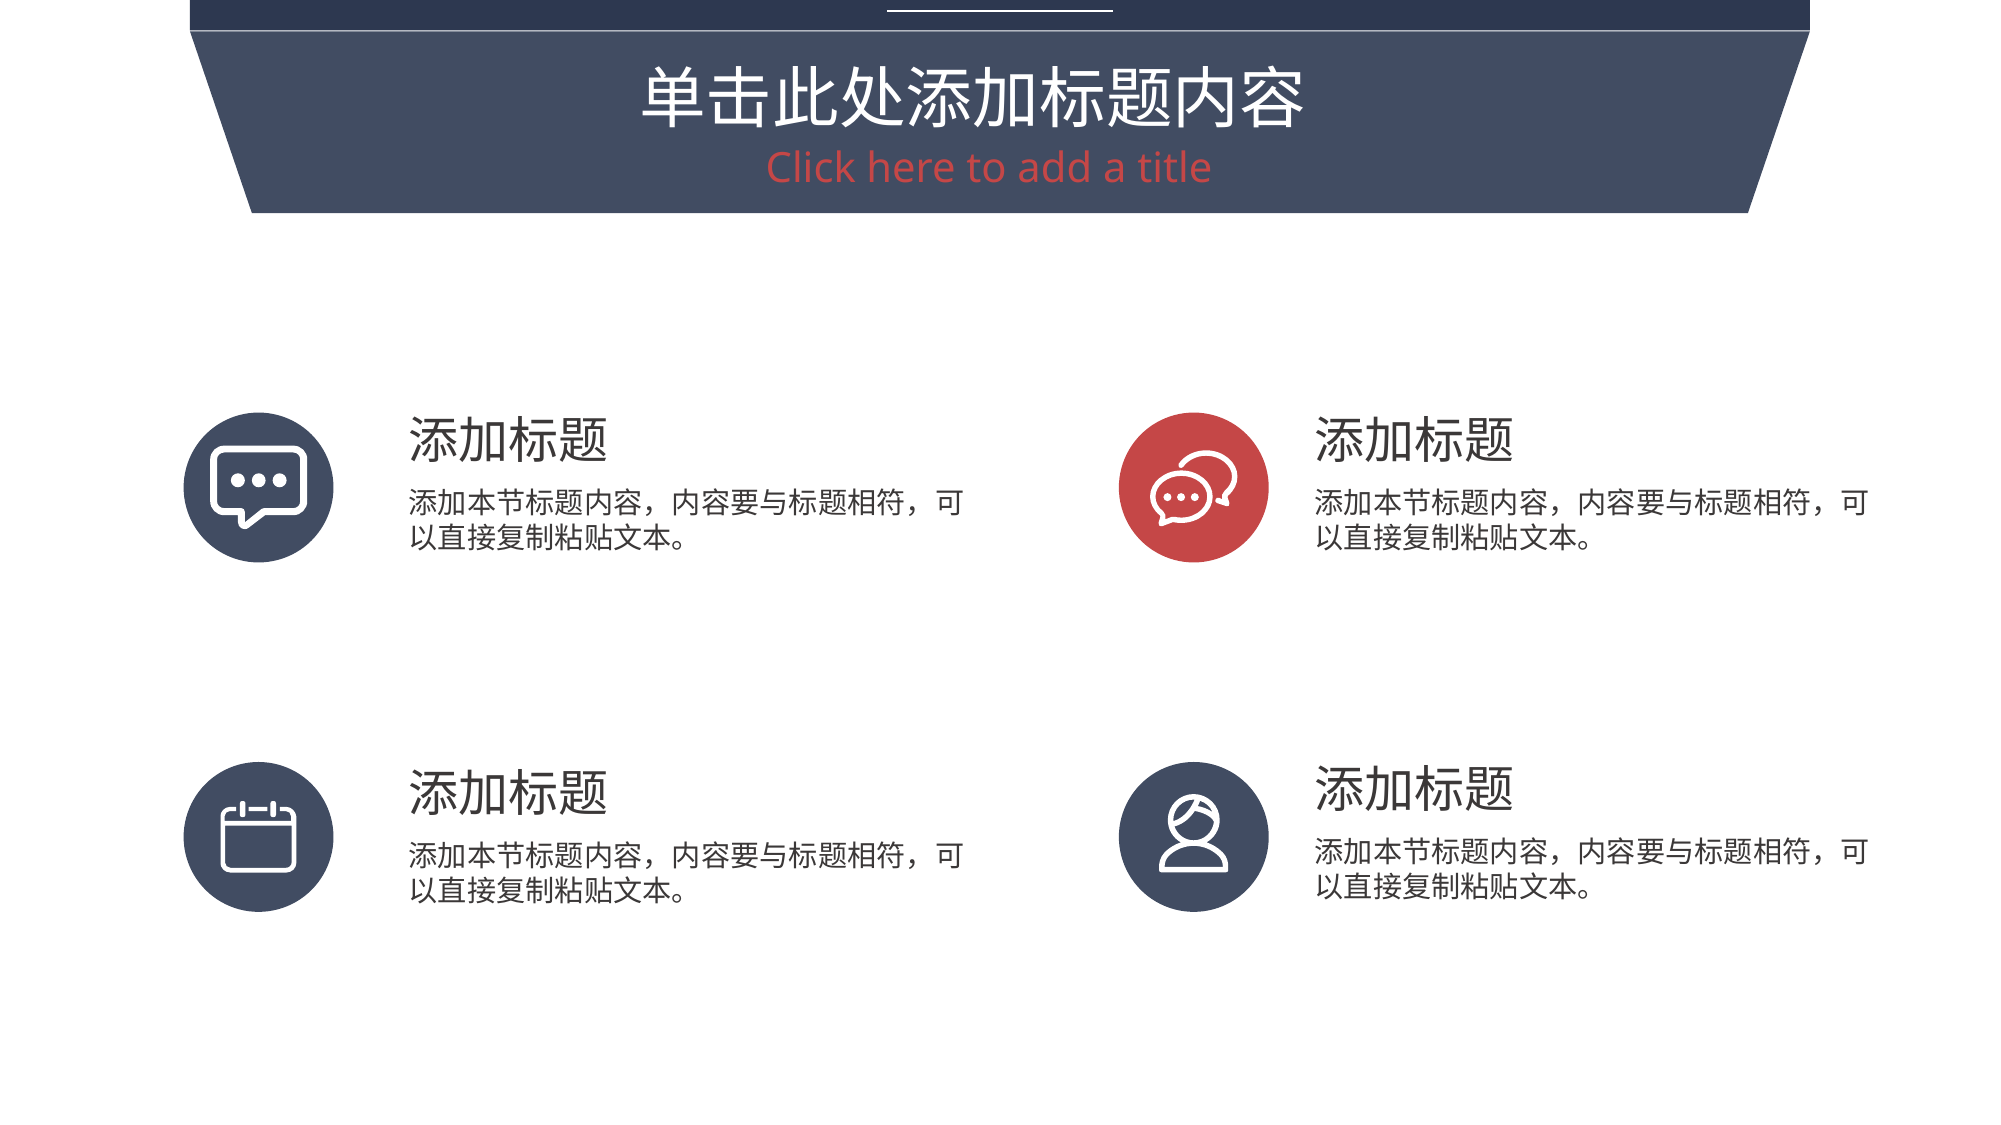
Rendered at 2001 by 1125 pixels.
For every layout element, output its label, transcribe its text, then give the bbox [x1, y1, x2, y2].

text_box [1118, 412, 1269, 563]
text_box 添加本节标题内容，内容要与标题相符，可以直接复制粘贴文本。 [1299, 826, 1909, 911]
text_box 添加标题 [393, 754, 639, 829]
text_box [183, 412, 334, 563]
text_box 添加本节标题内容，内容要与标题相符，可以直接复制粘贴文本。 [393, 476, 1003, 562]
text_box 添加本节标题内容，内容要与标题相符，可以直接复制粘贴文本。 [393, 829, 1003, 915]
text_box 添加标题 [393, 400, 639, 476]
text_box 添加标题 [1299, 400, 1545, 476]
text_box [189, 0, 1810, 213]
text_box 添加标题 [1299, 750, 1545, 826]
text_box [183, 761, 334, 912]
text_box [1118, 761, 1269, 912]
text_box 添加本节标题内容，内容要与标题相符，可以直接复制粘贴文本。 [1299, 476, 1909, 562]
